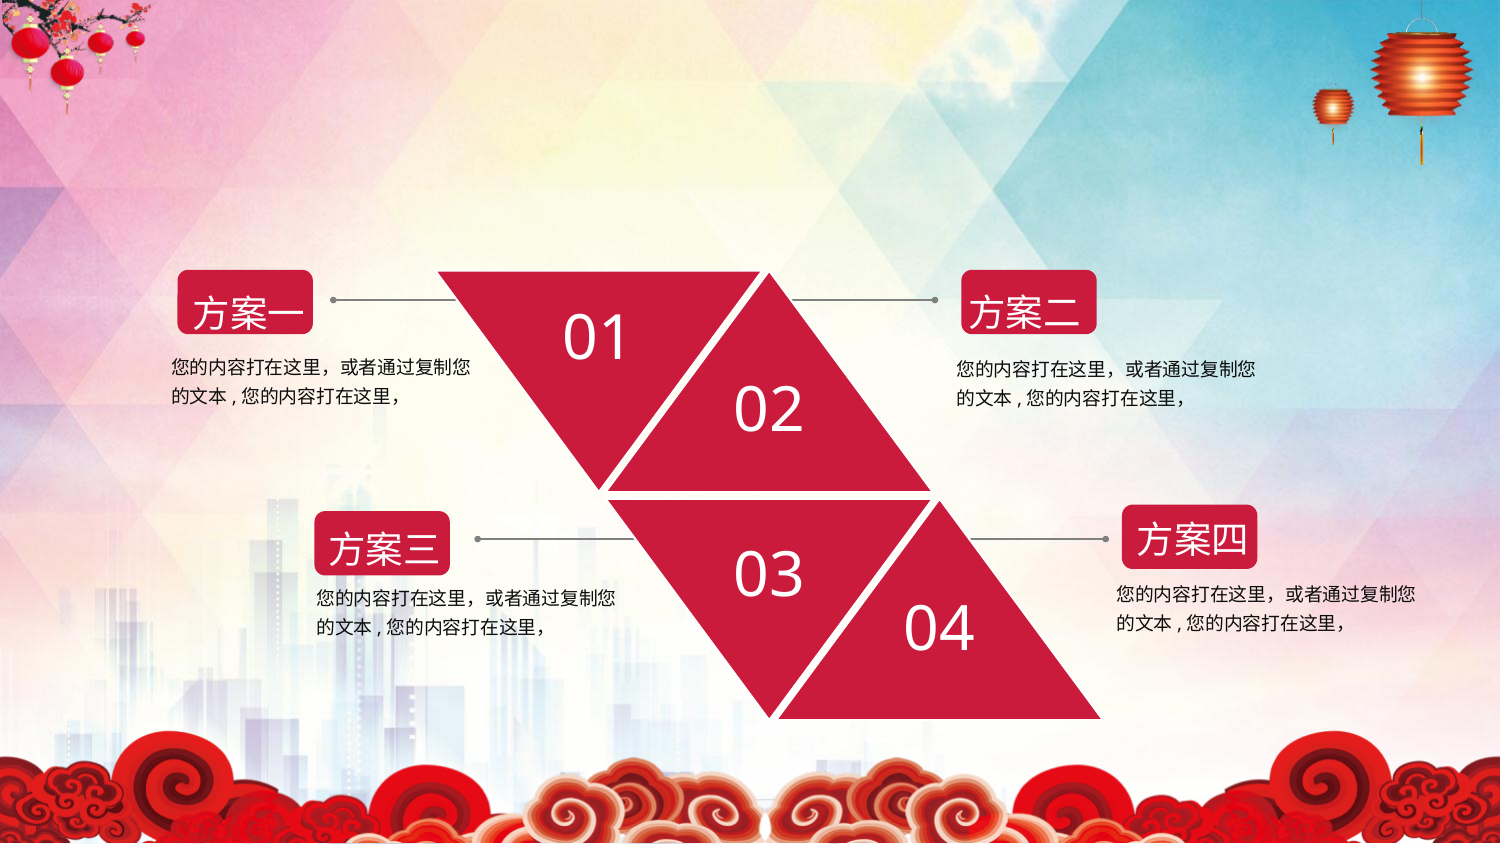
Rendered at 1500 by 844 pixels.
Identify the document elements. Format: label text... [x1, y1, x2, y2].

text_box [605, 270, 933, 493]
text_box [776, 498, 1104, 721]
picture [0, 0, 1500, 844]
text_box 您的内容打在这里，或者通过复制您的文本,您的内容打在这里， [159, 343, 435, 413]
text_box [605, 498, 776, 721]
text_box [1122, 493, 1271, 570]
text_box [435, 270, 605, 493]
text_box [314, 503, 463, 576]
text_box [177, 267, 327, 336]
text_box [331, 297, 435, 303]
text_box 您的内容打在这里，或者通过复制您的文本,您的内容打在这里， [1105, 570, 1433, 640]
text_box 您的内容打在这里，或者通过复制您的文本,您的内容打在这里， [304, 573, 605, 644]
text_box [475, 536, 605, 542]
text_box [956, 266, 1103, 335]
text_box 您的内容打在这里，或者通过复制您的文本,您的内容打在这里， [945, 345, 1273, 415]
